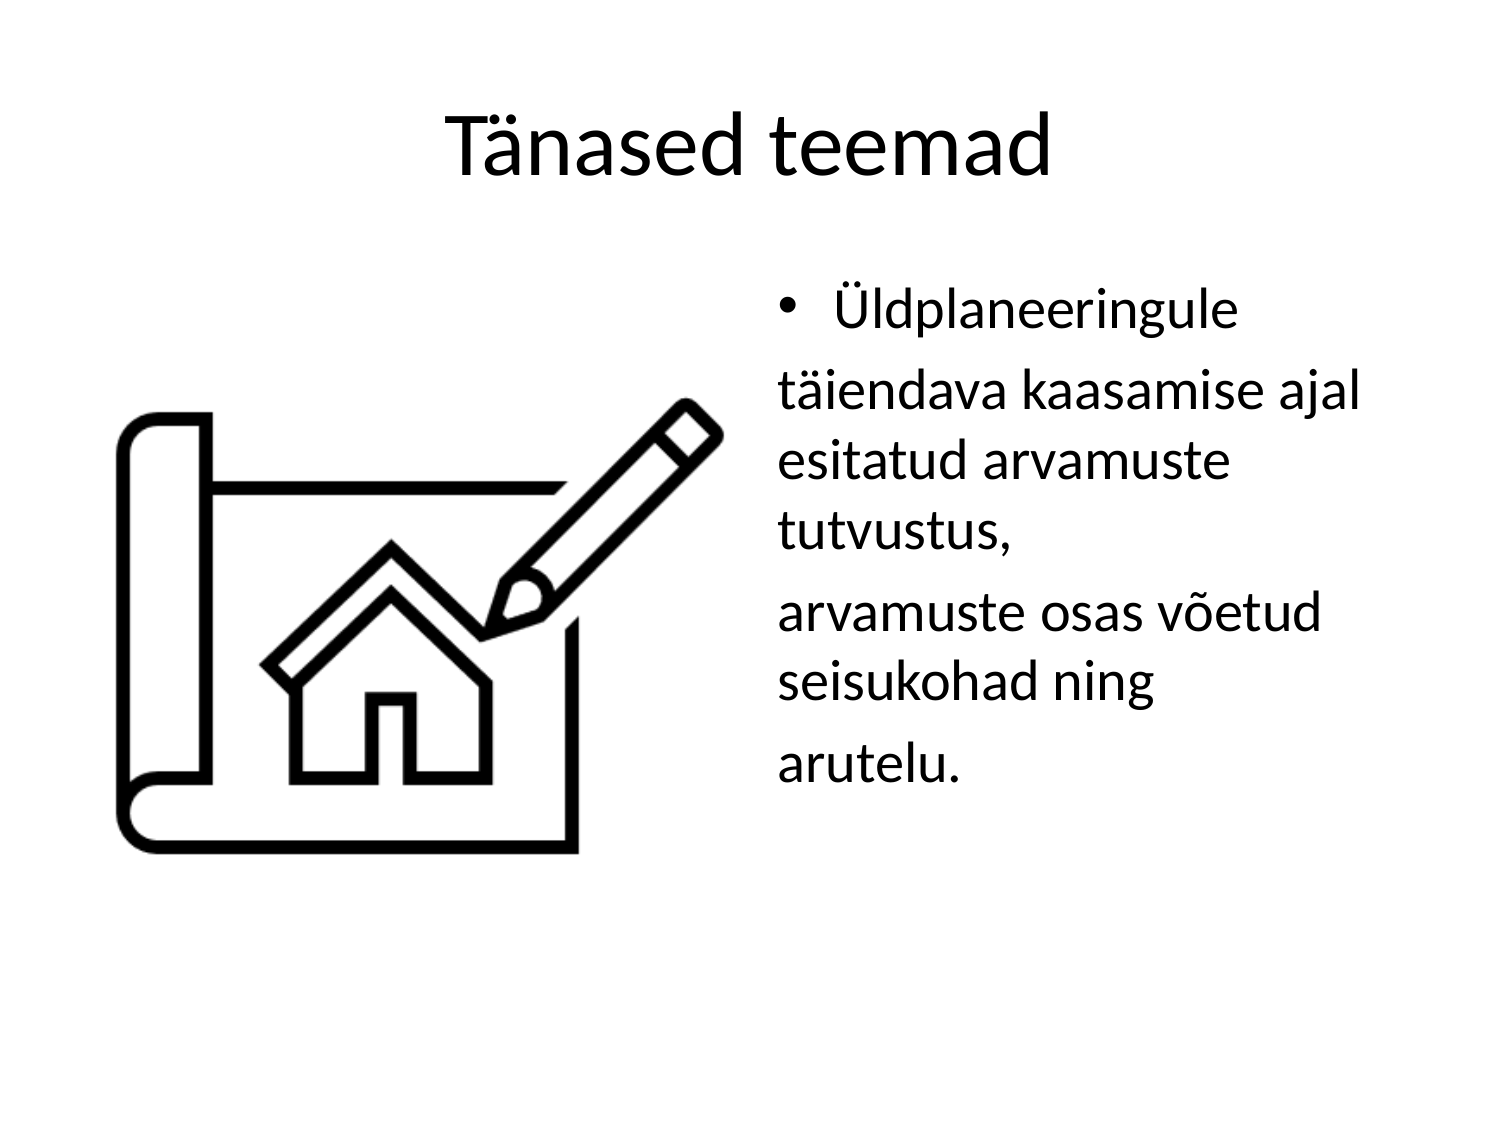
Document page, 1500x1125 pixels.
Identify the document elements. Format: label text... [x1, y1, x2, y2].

title Tänased teemad [75, 45, 1425, 233]
list Üldplaneeringule täiendava kaasamise ajal esitatud arvamuste tutvustus, arvamuste osas võetud seisukohad ning arutelu. [762, 262, 1425, 1005]
picture [74, 302, 738, 966]
